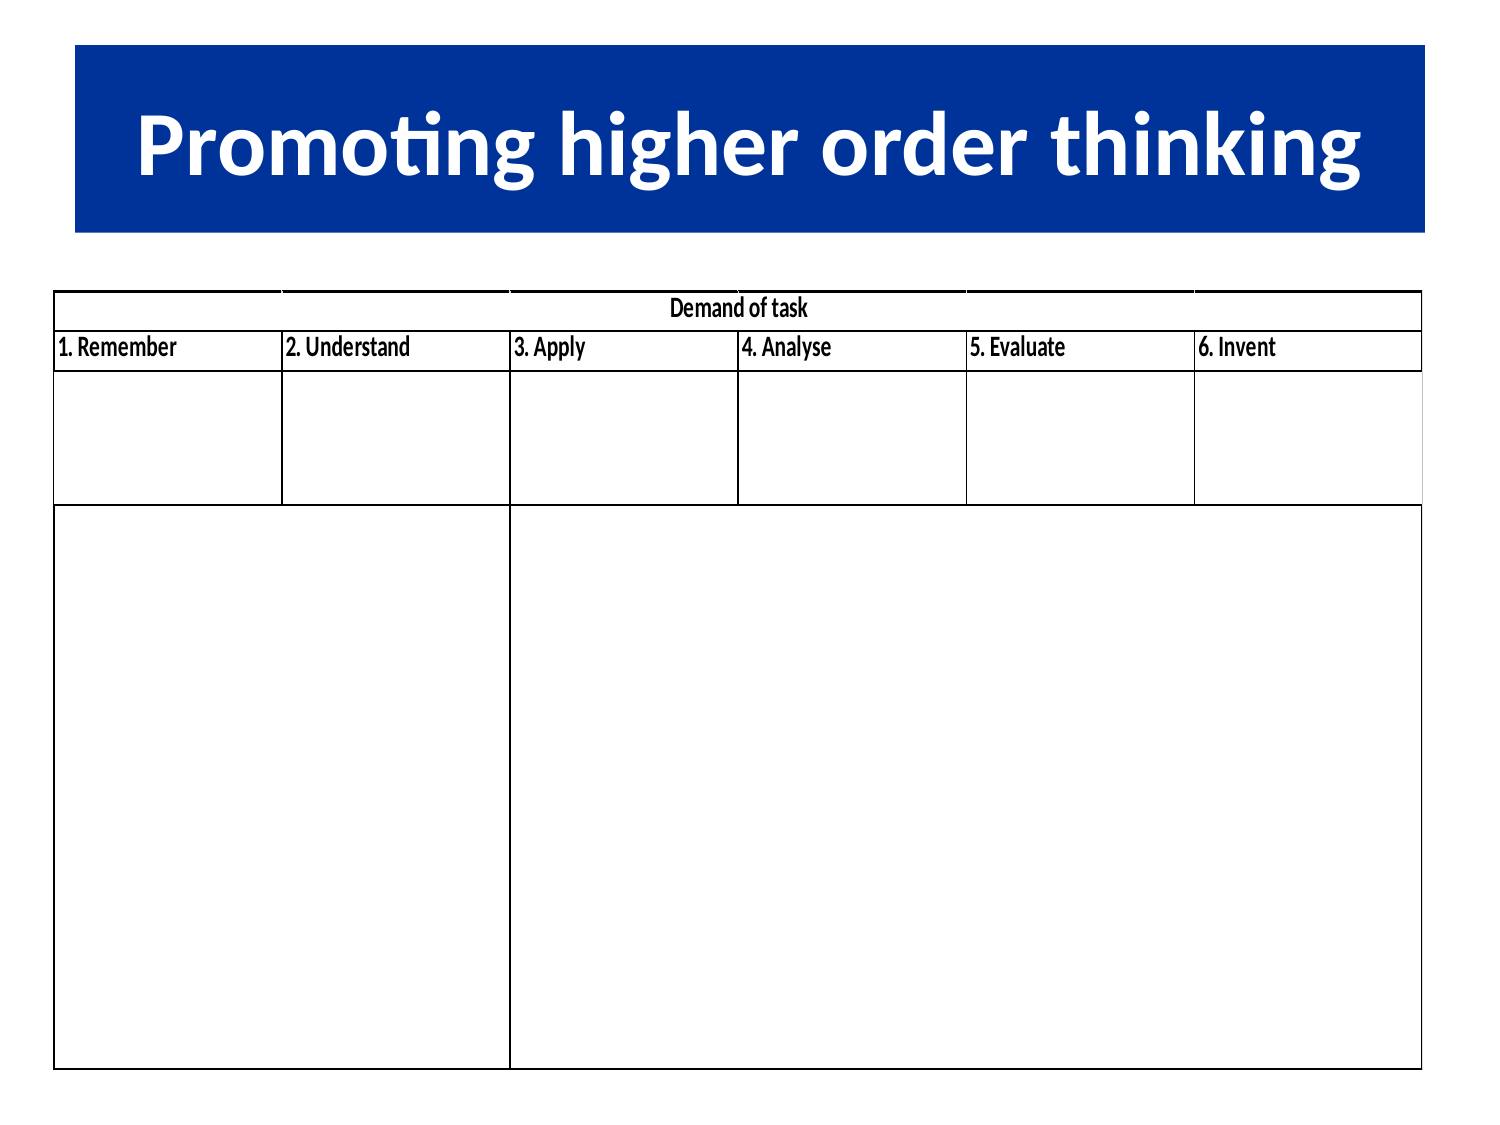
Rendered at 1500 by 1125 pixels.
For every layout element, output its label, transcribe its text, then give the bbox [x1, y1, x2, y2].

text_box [52, 290, 1424, 1072]
title Promoting higher order thinking [75, 45, 1425, 233]
